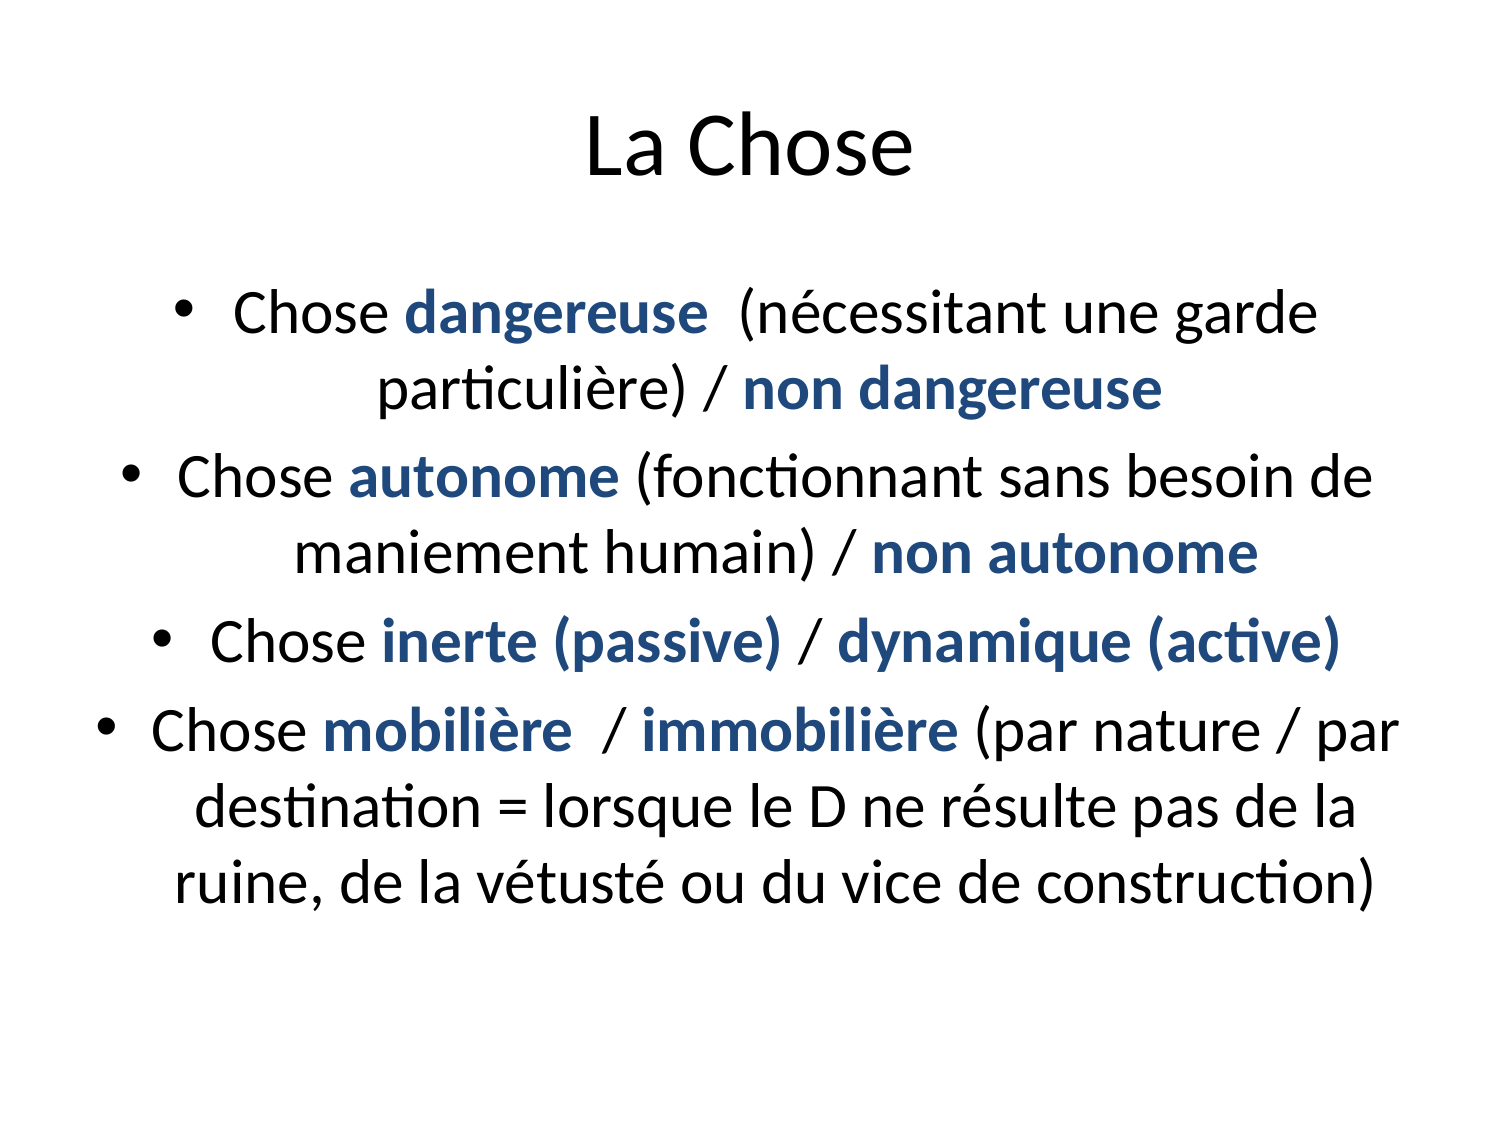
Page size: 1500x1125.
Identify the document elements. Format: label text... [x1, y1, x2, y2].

title La Chose [75, 45, 1425, 233]
list Chose dangereuse (nécessitant une garde particulière) / non dangereuse Chose autonome (fonctionnant sans besoin de maniement humain) / non autonome Chose inerte (passive) / dynamique (active) Chose mobilière / immobilière (par nature / par destination = lorsque le D ne résulte pas de la ruine, de la vétusté ou du vice de construction) [75, 262, 1425, 1005]
